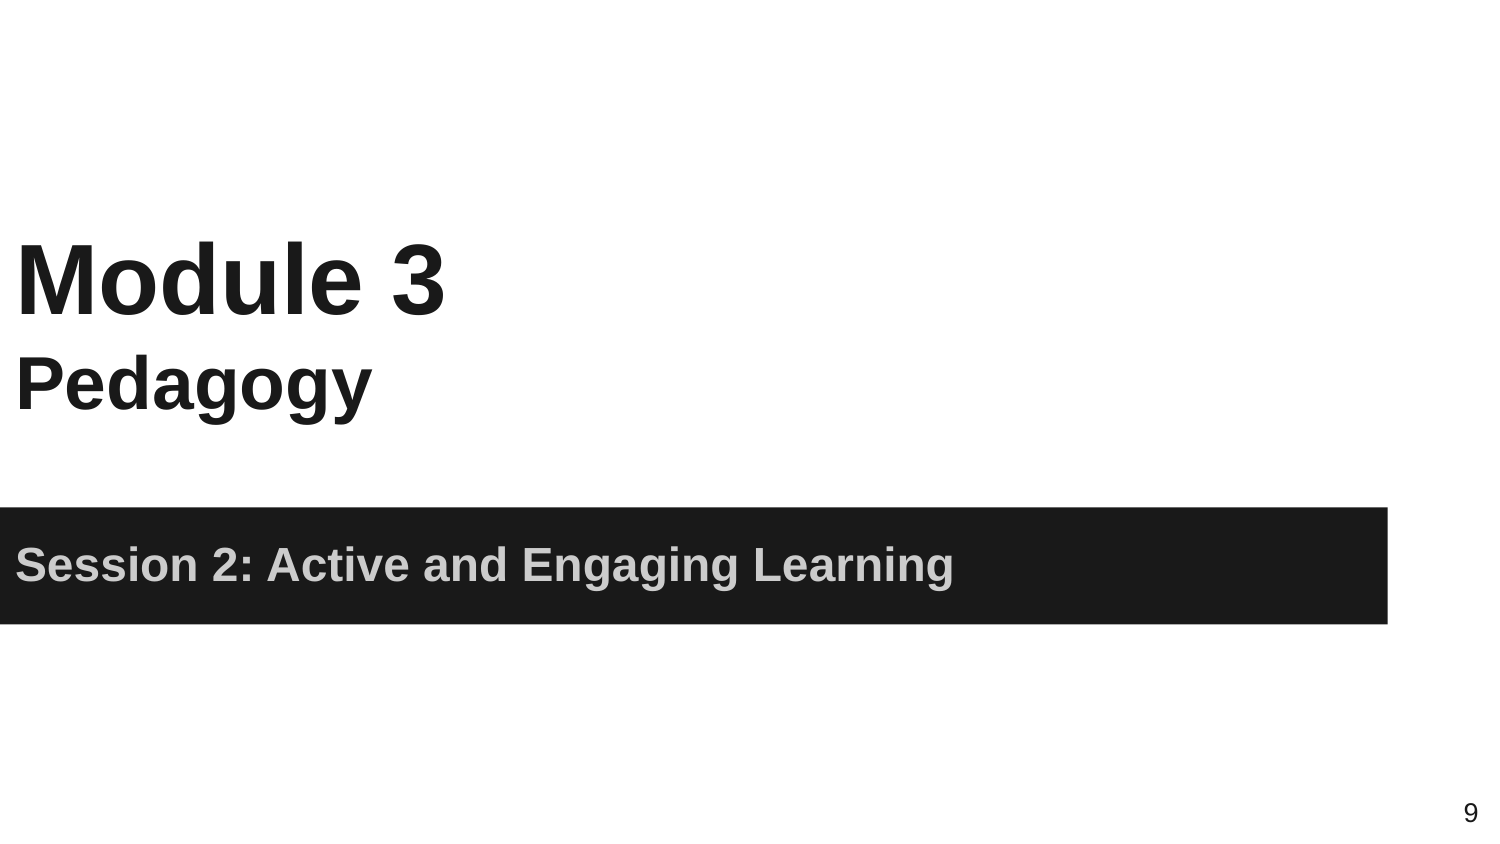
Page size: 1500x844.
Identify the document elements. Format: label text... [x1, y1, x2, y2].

slide_number 9 [1403, 779, 1494, 844]
title Module 3 Pedagogy [0, 163, 1453, 440]
subtitle Session 2: Active and Engaging Learning [0, 507, 1474, 617]
